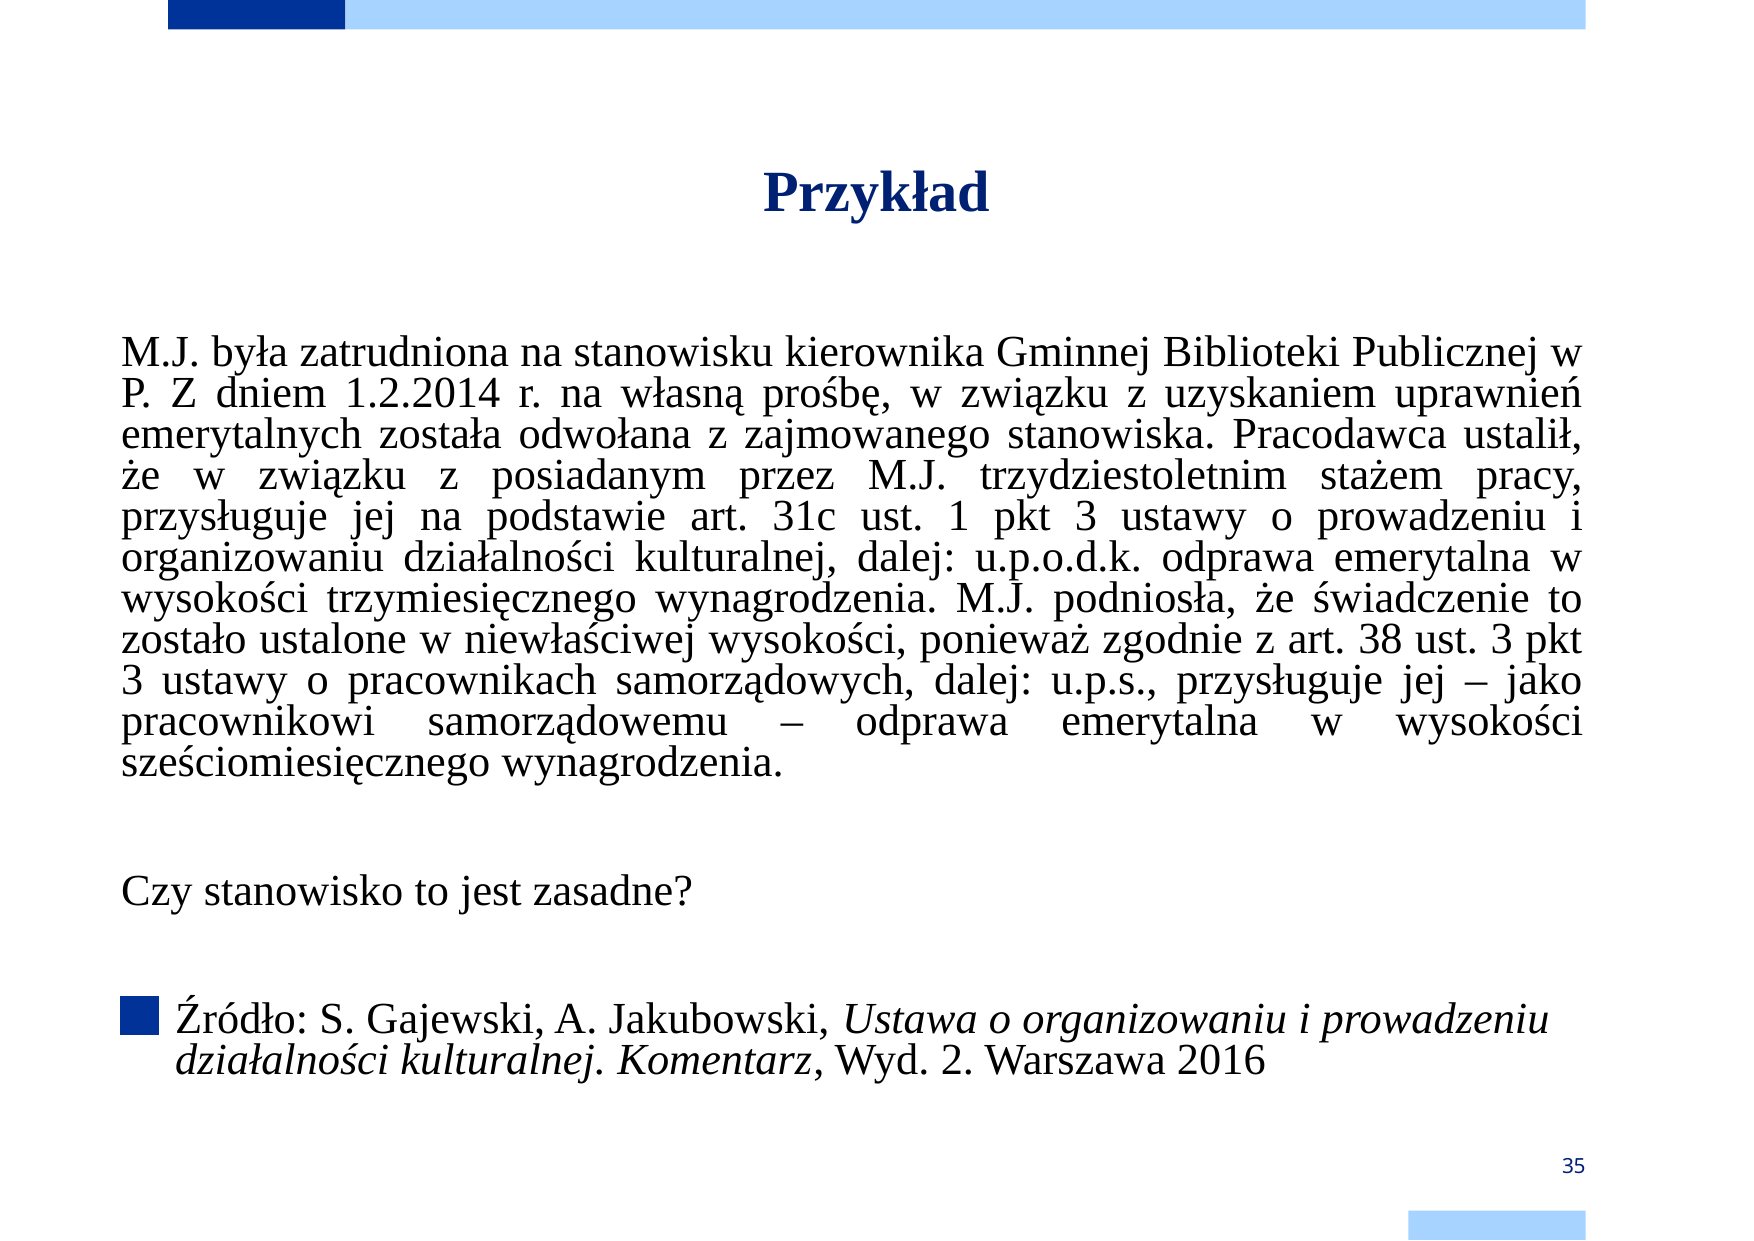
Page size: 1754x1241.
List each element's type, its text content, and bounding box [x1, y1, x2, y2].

slide_number 35 [1408, 1151, 1586, 1182]
picture [120, 996, 159, 1035]
title Przykład [168, 147, 1586, 265]
list M.J. była zatrudniona na stanowisku kierownika Gminnej Biblioteki Publicznej w P. Z dniem 1.2.2014 r. na własną prośbę, w związku z uzyskaniem uprawnień emerytalnych została odwołana z zajmowanego stanowiska. Pracodawca ustalił, że w związku z posiadanym przez M.J. trzydziestoletnim stażem pracy, przysługuje jej na podstawie art. 31c ust. 1 pkt 3 ustawy o prowadzeniu i organizowaniu działalności kulturalnej, dalej: u.p.o.d.k. odprawa emerytalna w wysokości trzymiesięcznego wynagrodzenia. M.J. podniosła, że świadczenie to zostało ustalone w niewłaściwej wysokości, ponieważ zgodnie z art. 38 ust. 3 pkt 3 ustawy o pracownikach samorządowych, dalej: u.p.s., przysługuje jej – jako pracownikowi samorządowemu – odprawa emerytalna w wysokości sześciomiesięcznego wynagrodzenia. ​ Czy stanowisko to jest zasadne?​ Źródło: S. Gajewski, A. Jakubowski, Ustawa o organizowaniu i prowadzeniu działalności kulturalnej. Komentarz, Wyd. 2. Warszawa 2016 [120, 265, 1586, 1093]
